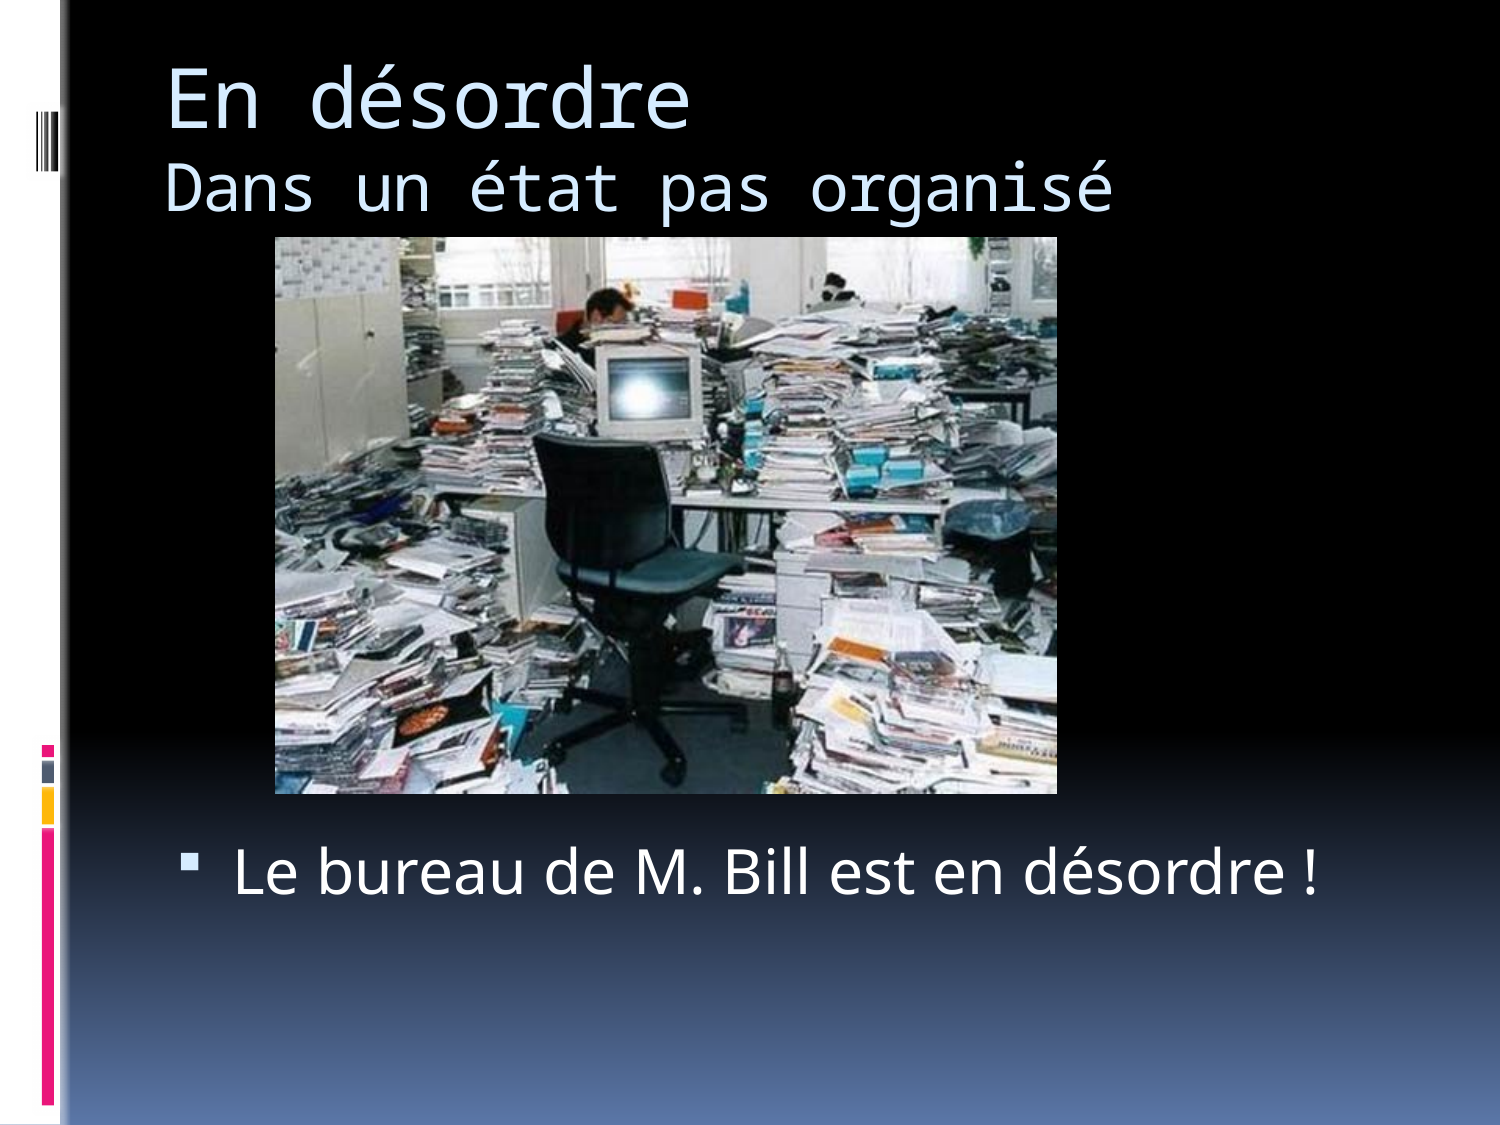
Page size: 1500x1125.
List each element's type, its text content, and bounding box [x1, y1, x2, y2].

title En désordre Dans un état pas organisé [150, 37, 1425, 234]
picture [274, 237, 1057, 795]
list Le bureau de M. Bill est en désordre ! [150, 825, 1425, 1043]
